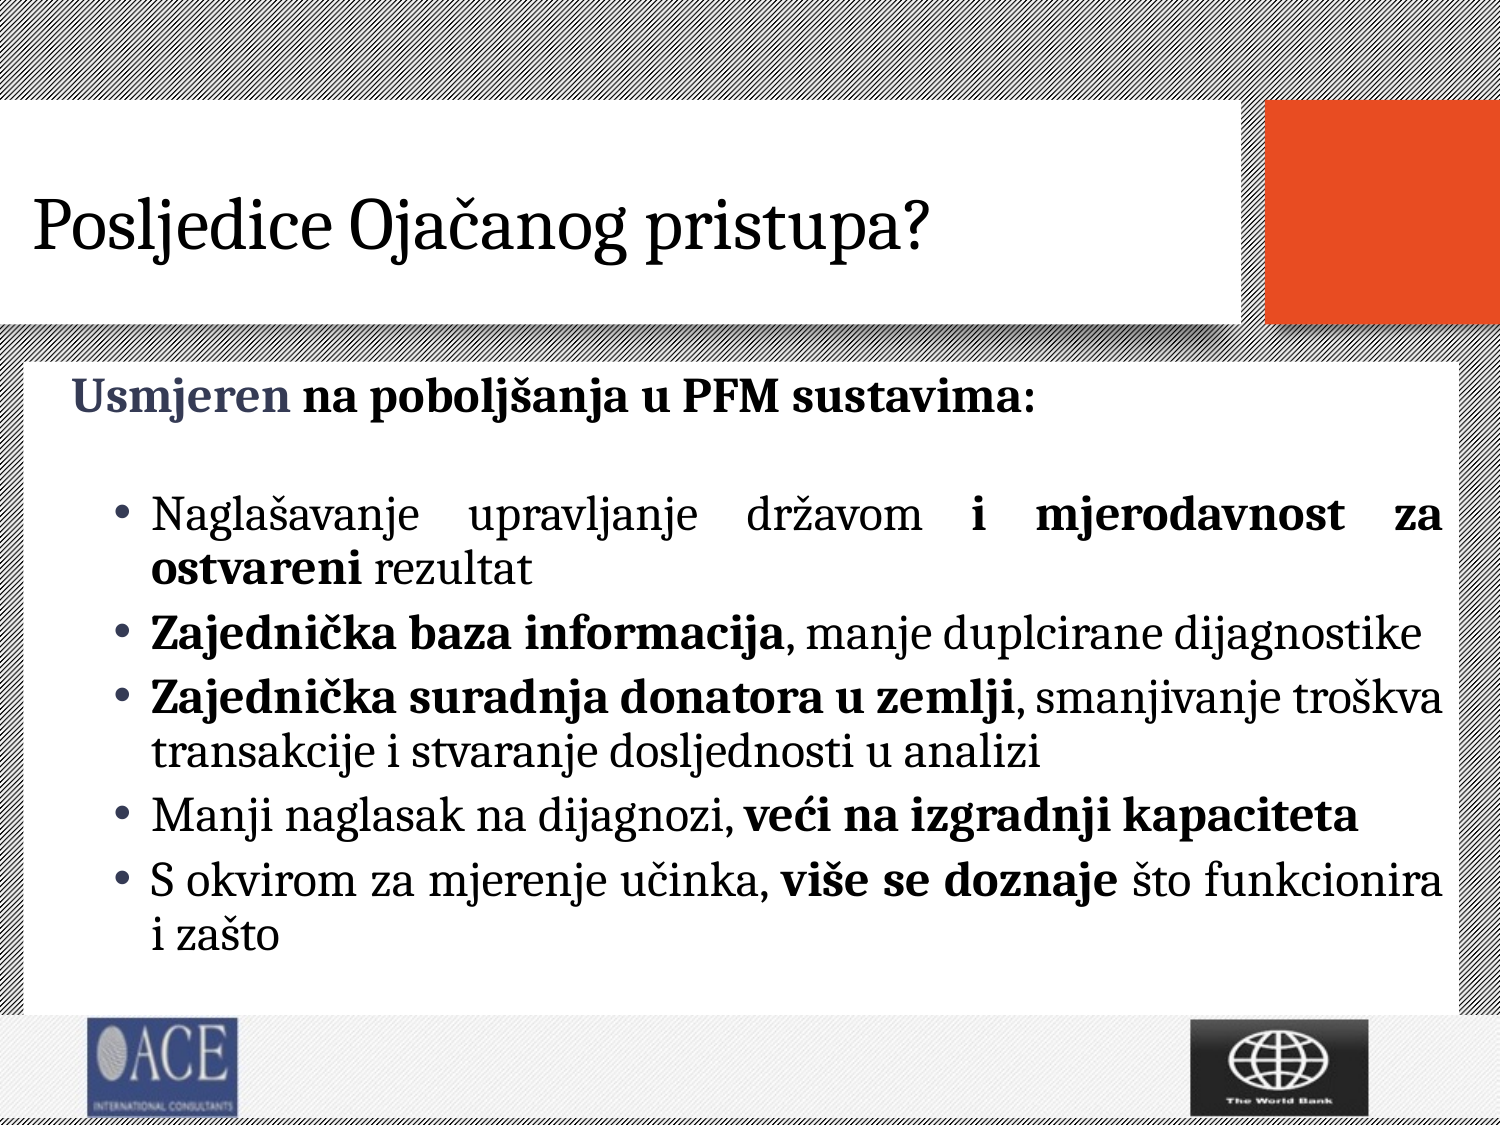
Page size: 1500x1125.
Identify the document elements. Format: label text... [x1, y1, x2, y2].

list Usmjeren na poboljšanja u PFM sustavima: Naglašavanje upravljanje državom i mjerodavnost za ostvareni rezultat Zajednička baza informacija, manje duplcirane dijagnostike Zajednička suradnja donatora u zemlji, smanjivanje troškva transakcije i stvaranje dosljednosti u analizi Manji naglasak na dijagnozi, veći na izgradnji kapaciteta S okvirom za mjerenje učinka, više se doznaje što funkcionira i zašto [23, 361, 1460, 1015]
title Posljedice Ojačanog pristupa? [17, 148, 1259, 303]
picture [0, 0, 1500, 1125]
